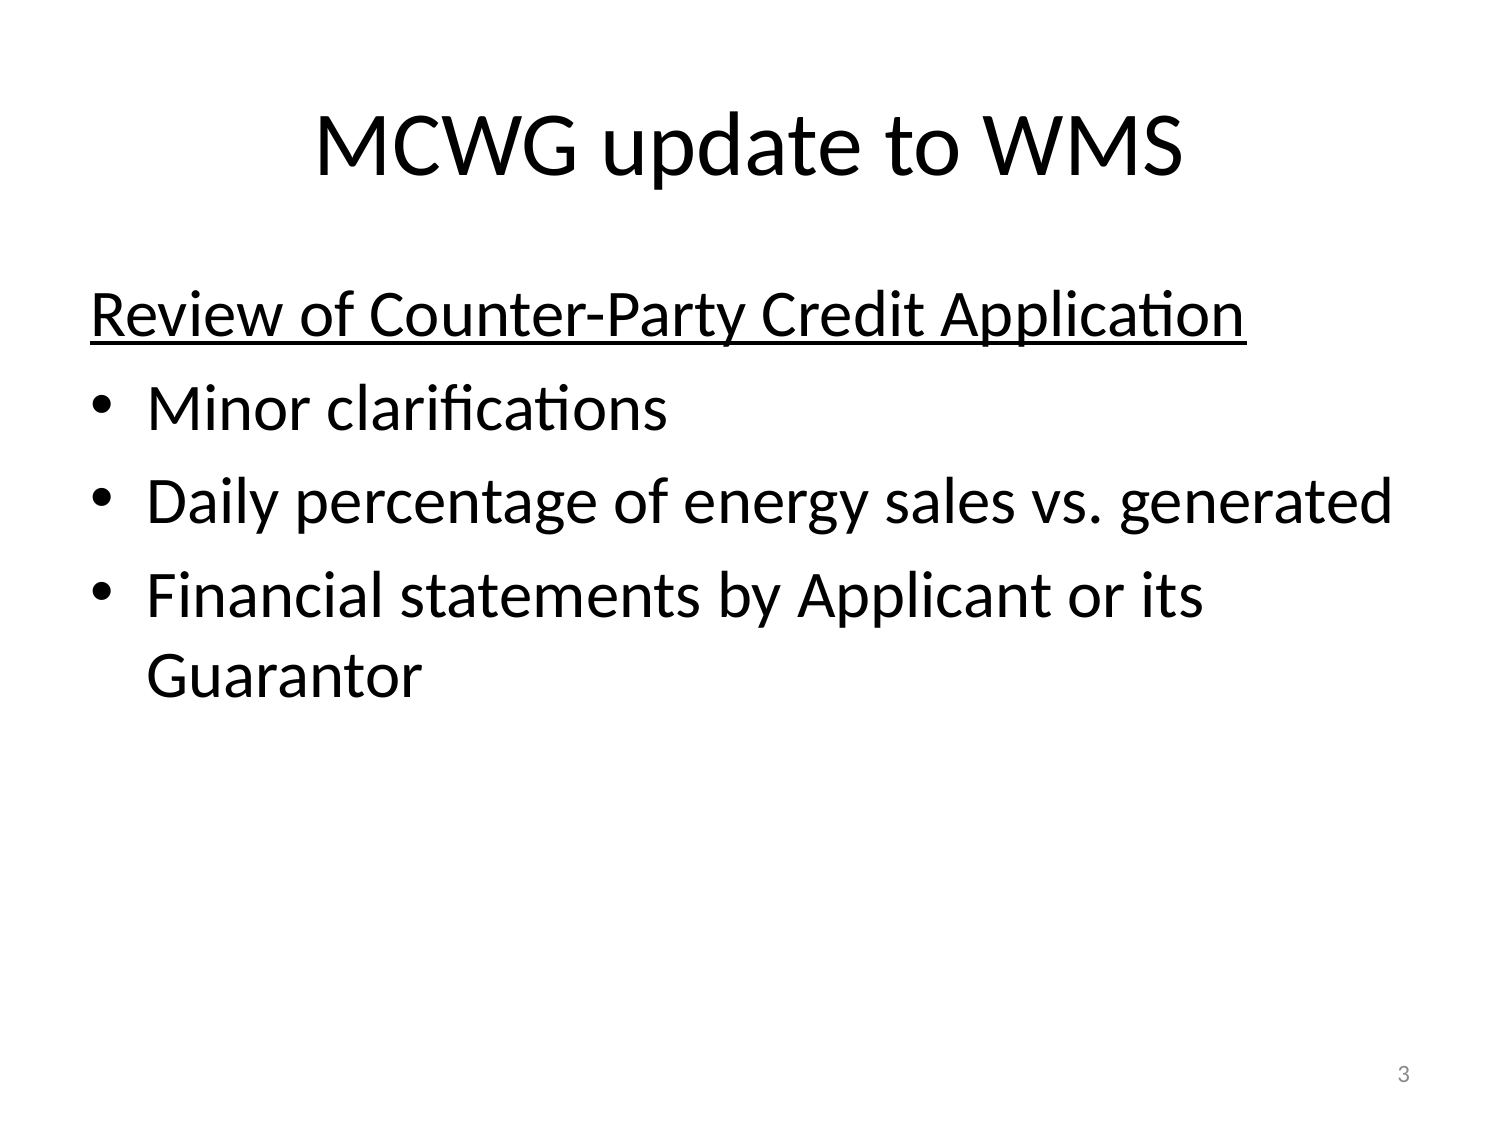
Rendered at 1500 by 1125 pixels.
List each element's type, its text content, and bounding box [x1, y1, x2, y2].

list Review of Counter-Party Credit Application Minor clarifications Daily percentage of energy sales vs. generated Financial statements by Applicant or its Guarantor [75, 262, 1425, 1005]
title MCWG update to WMS [75, 45, 1425, 233]
slide_number 3 [1074, 1042, 1425, 1103]
